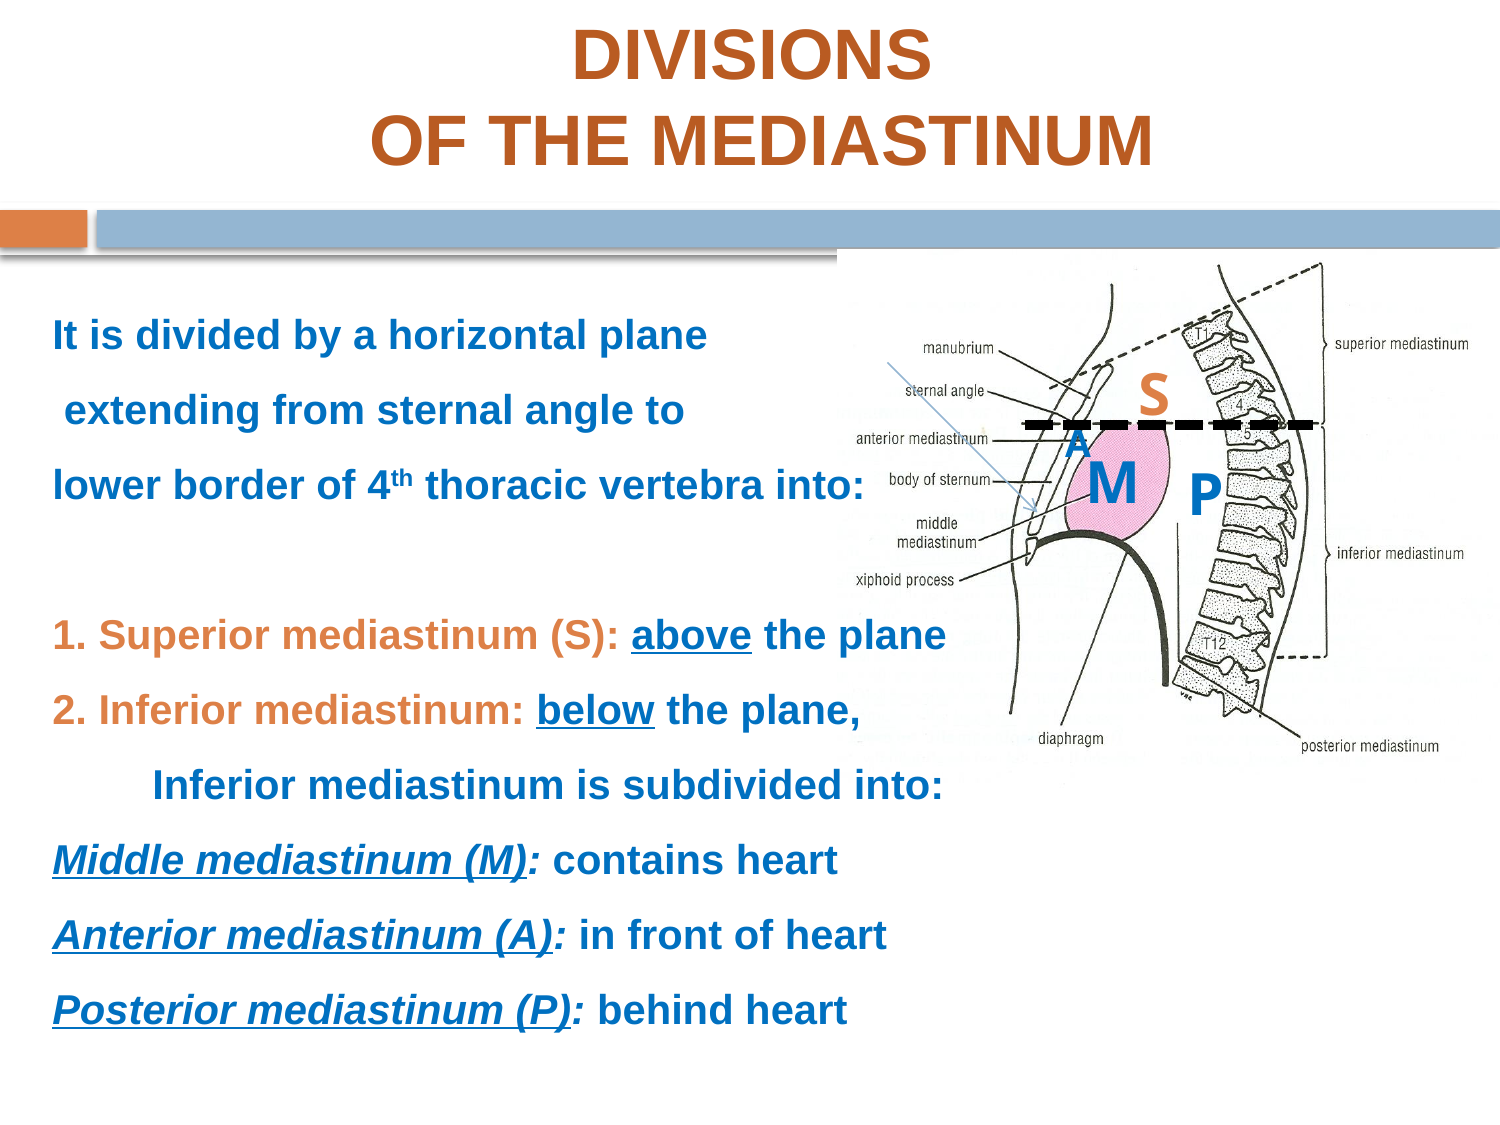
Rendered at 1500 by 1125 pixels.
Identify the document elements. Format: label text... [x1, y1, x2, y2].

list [837, 249, 1500, 789]
title DIVISIONS OF THE MEDIASTINUM [99, 0, 1425, 188]
text_box It is divided by a horizontal plane extending from sternal angle to lower border of 4th thoracic vertebra into: 1. Superior mediastinum (S): above the plane 2. Inferior mediastinum: below the plane, Inferior mediastinum is subdivided into: Middle mediastinum (M): contains heart Anterior mediastinum (A): in front of heart Posterior mediastinum (P): behind heart [37, 275, 963, 1125]
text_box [887, 362, 1038, 513]
